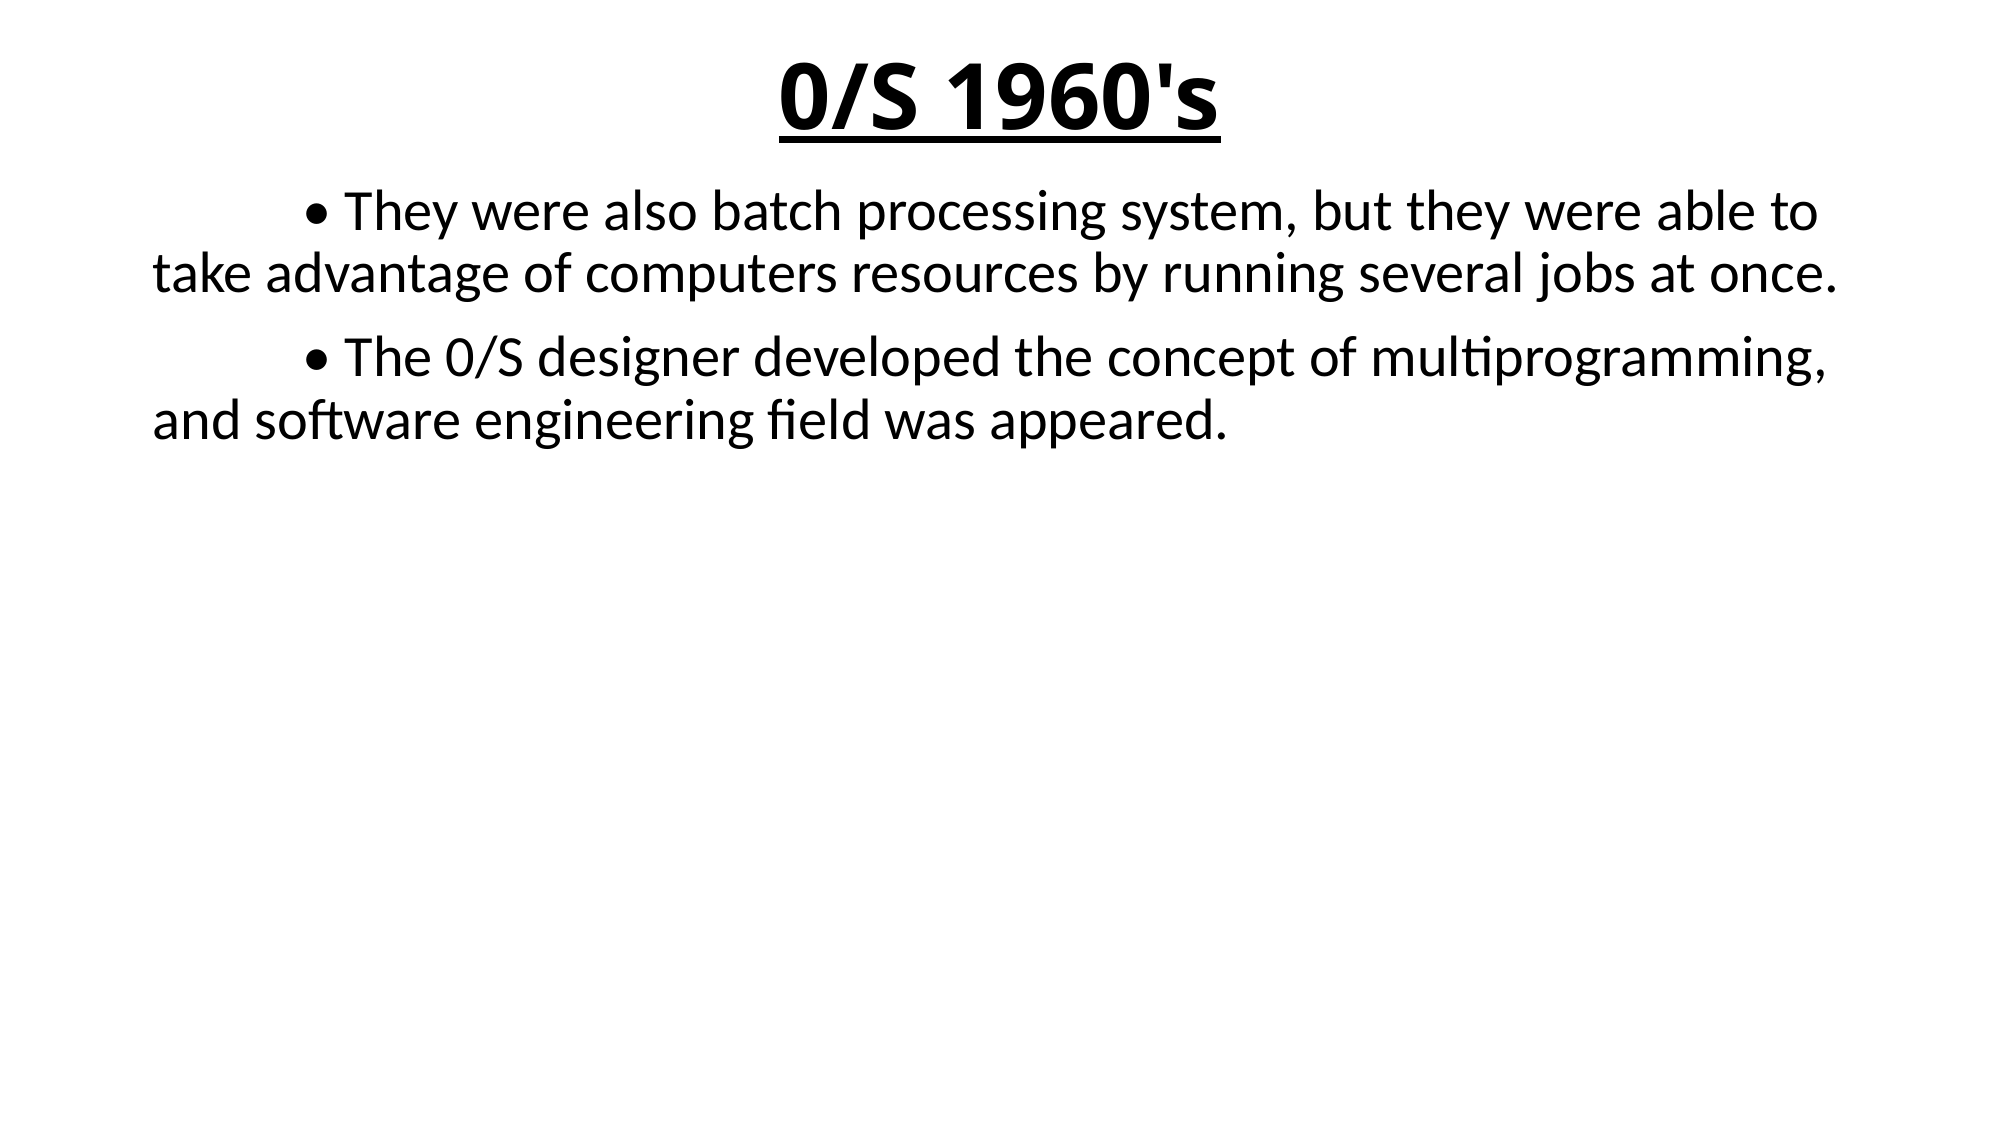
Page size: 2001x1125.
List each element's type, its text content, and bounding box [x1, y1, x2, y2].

title 0/S 1960's [137, 26, 1863, 172]
list • They were also batch processing system, but they were able to take advantage of computers resources by running several jobs at once. • The 0/S designer developed the concept of multiprogramming, and software engineering field was appeared. [137, 172, 1863, 1014]
